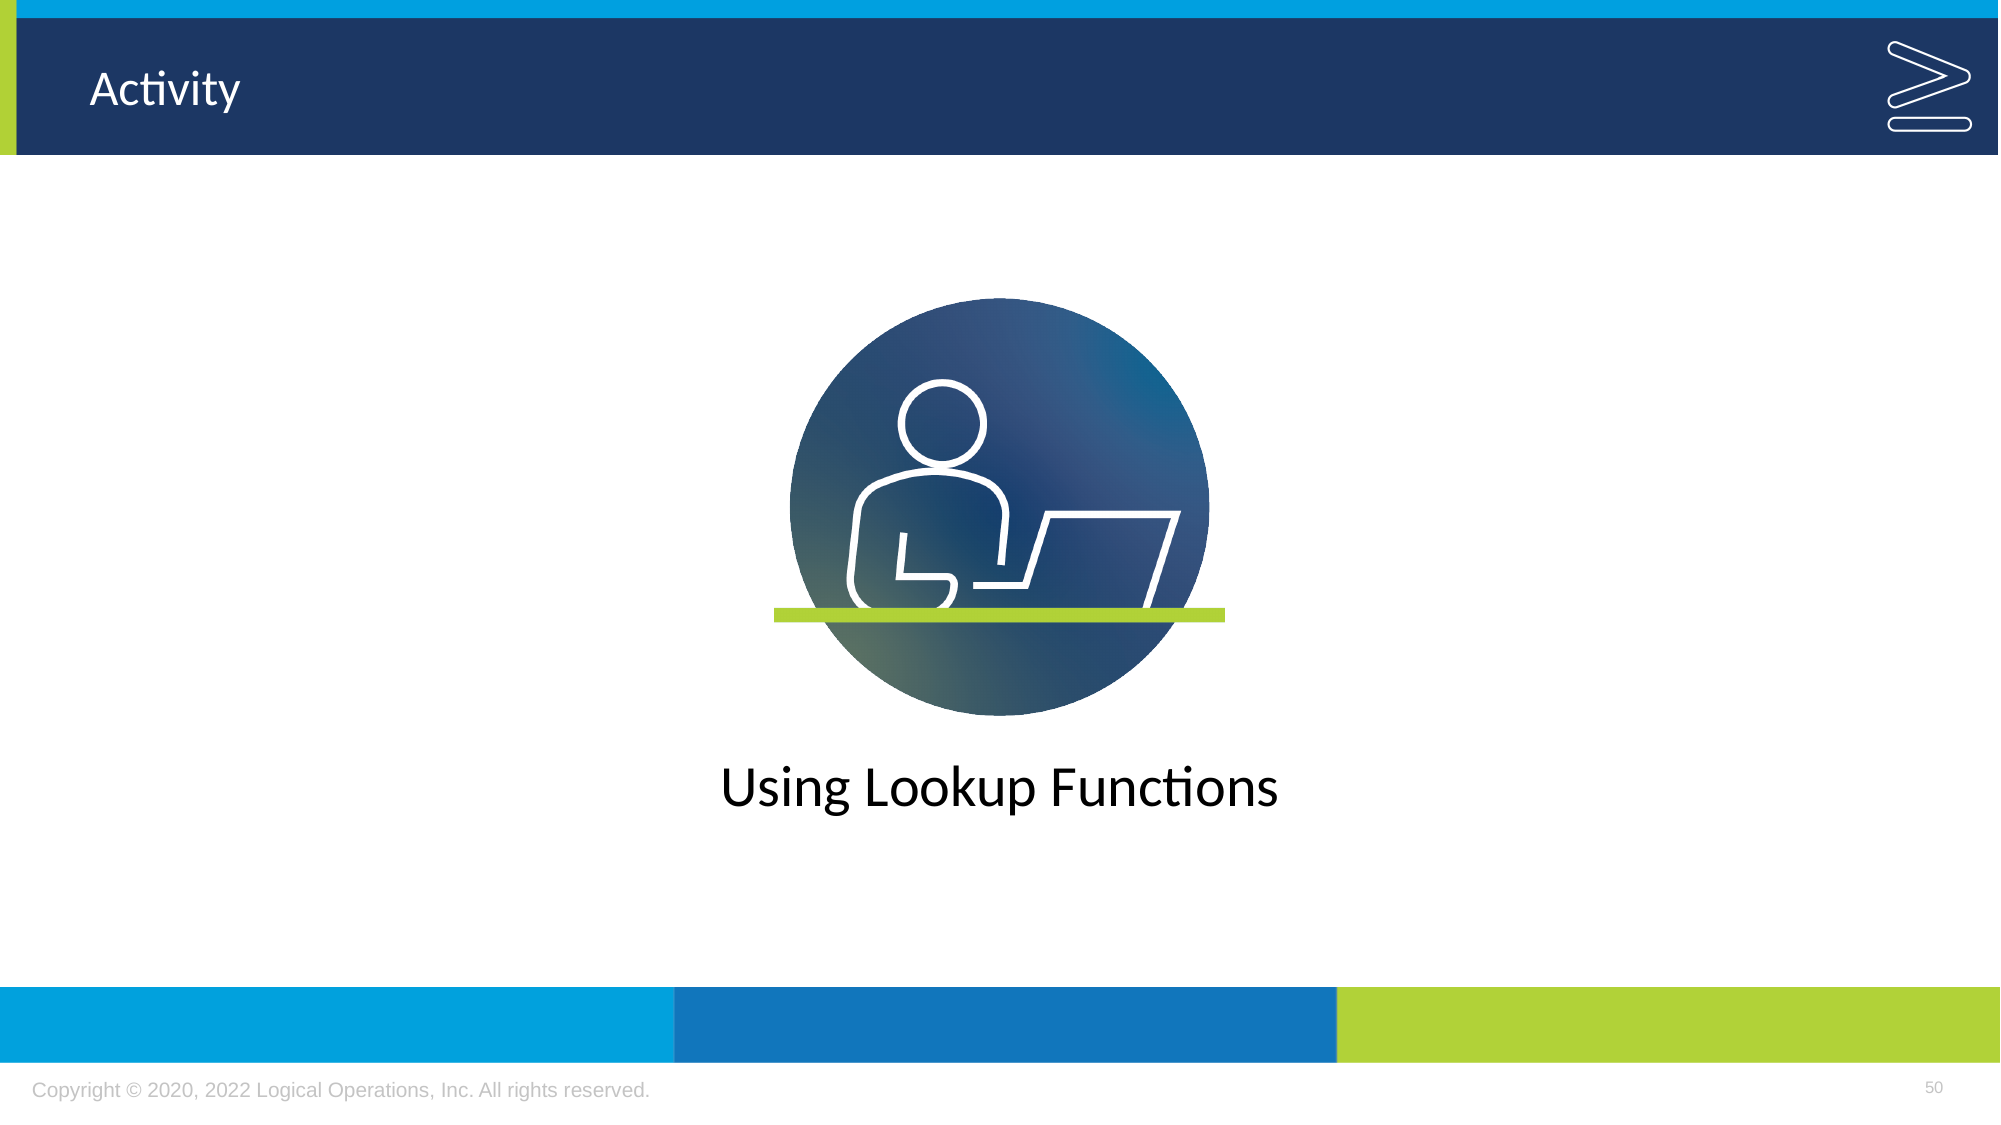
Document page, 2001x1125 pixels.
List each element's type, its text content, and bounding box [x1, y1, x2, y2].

slide_number 50 [1491, 1057, 1959, 1118]
picture [0, 0, 1998, 155]
picture [774, 298, 1225, 716]
list Using Lookup Functions [125, 740, 1875, 841]
picture [674, 987, 2000, 1063]
